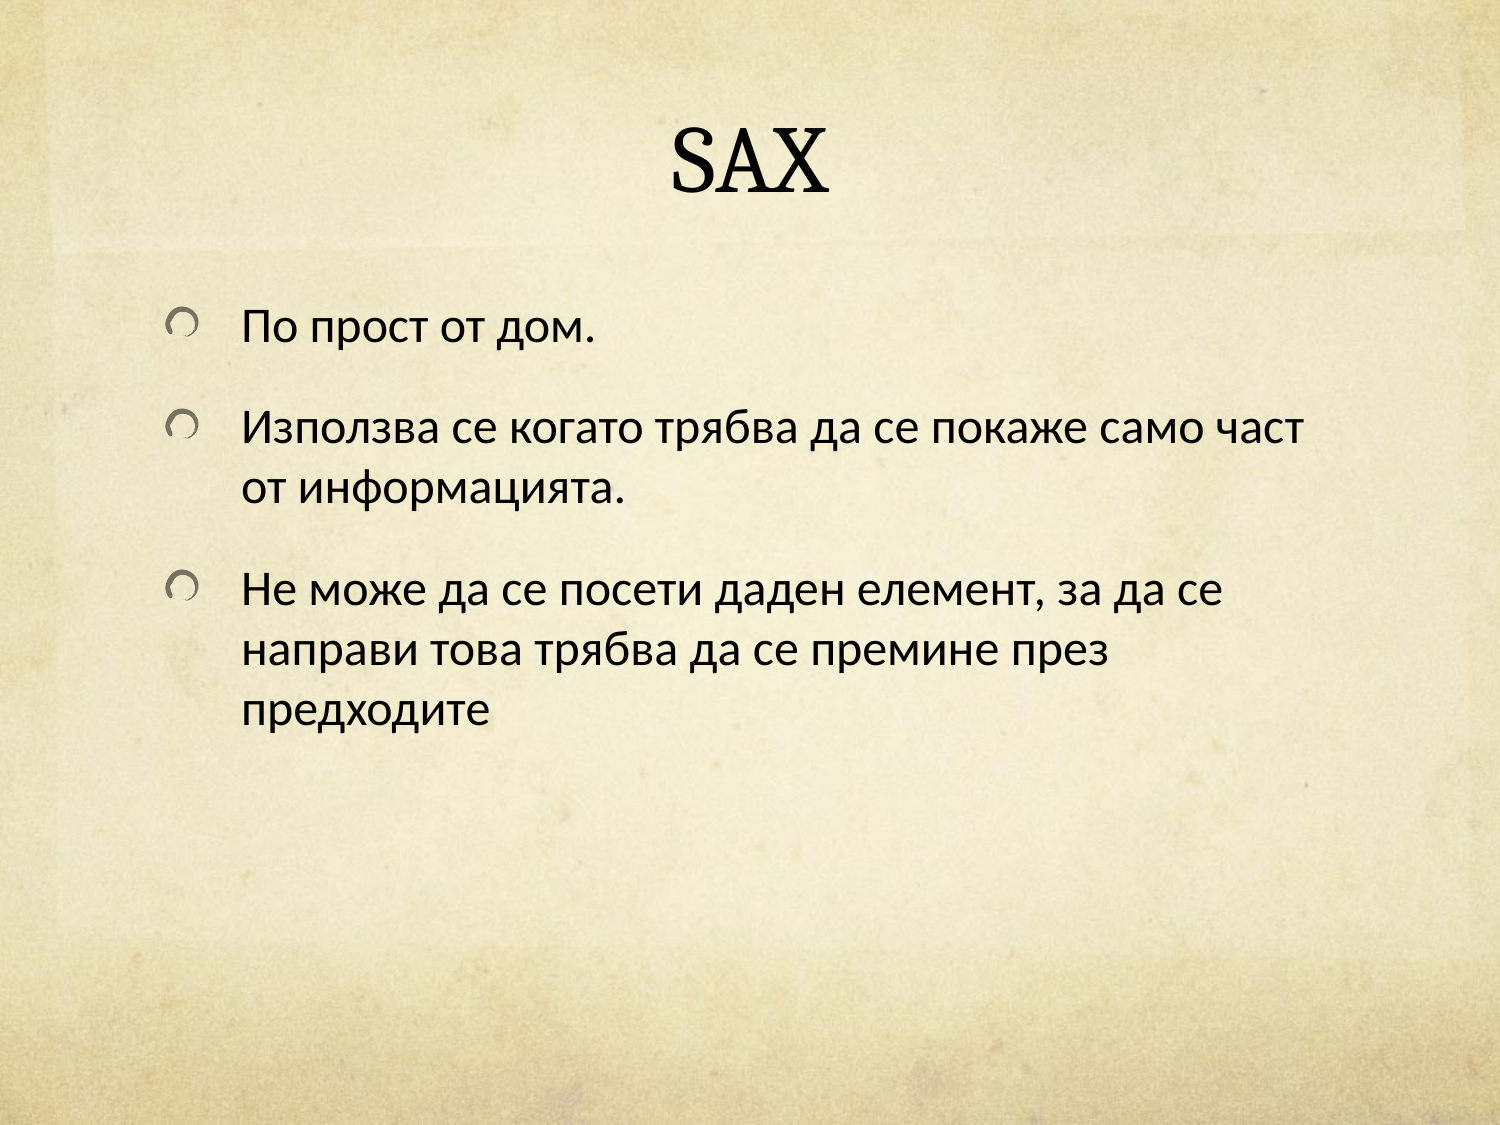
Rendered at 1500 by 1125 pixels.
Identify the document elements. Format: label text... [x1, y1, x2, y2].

title SAX [150, 82, 1350, 225]
list По прост от дом. Използва се когато трябва да се покаже само част от информацията. Не може да се посети даден елемент, за да се направи това трябва да се премине през предходите [150, 284, 1350, 950]
picture [0, 0, 1500, 1125]
